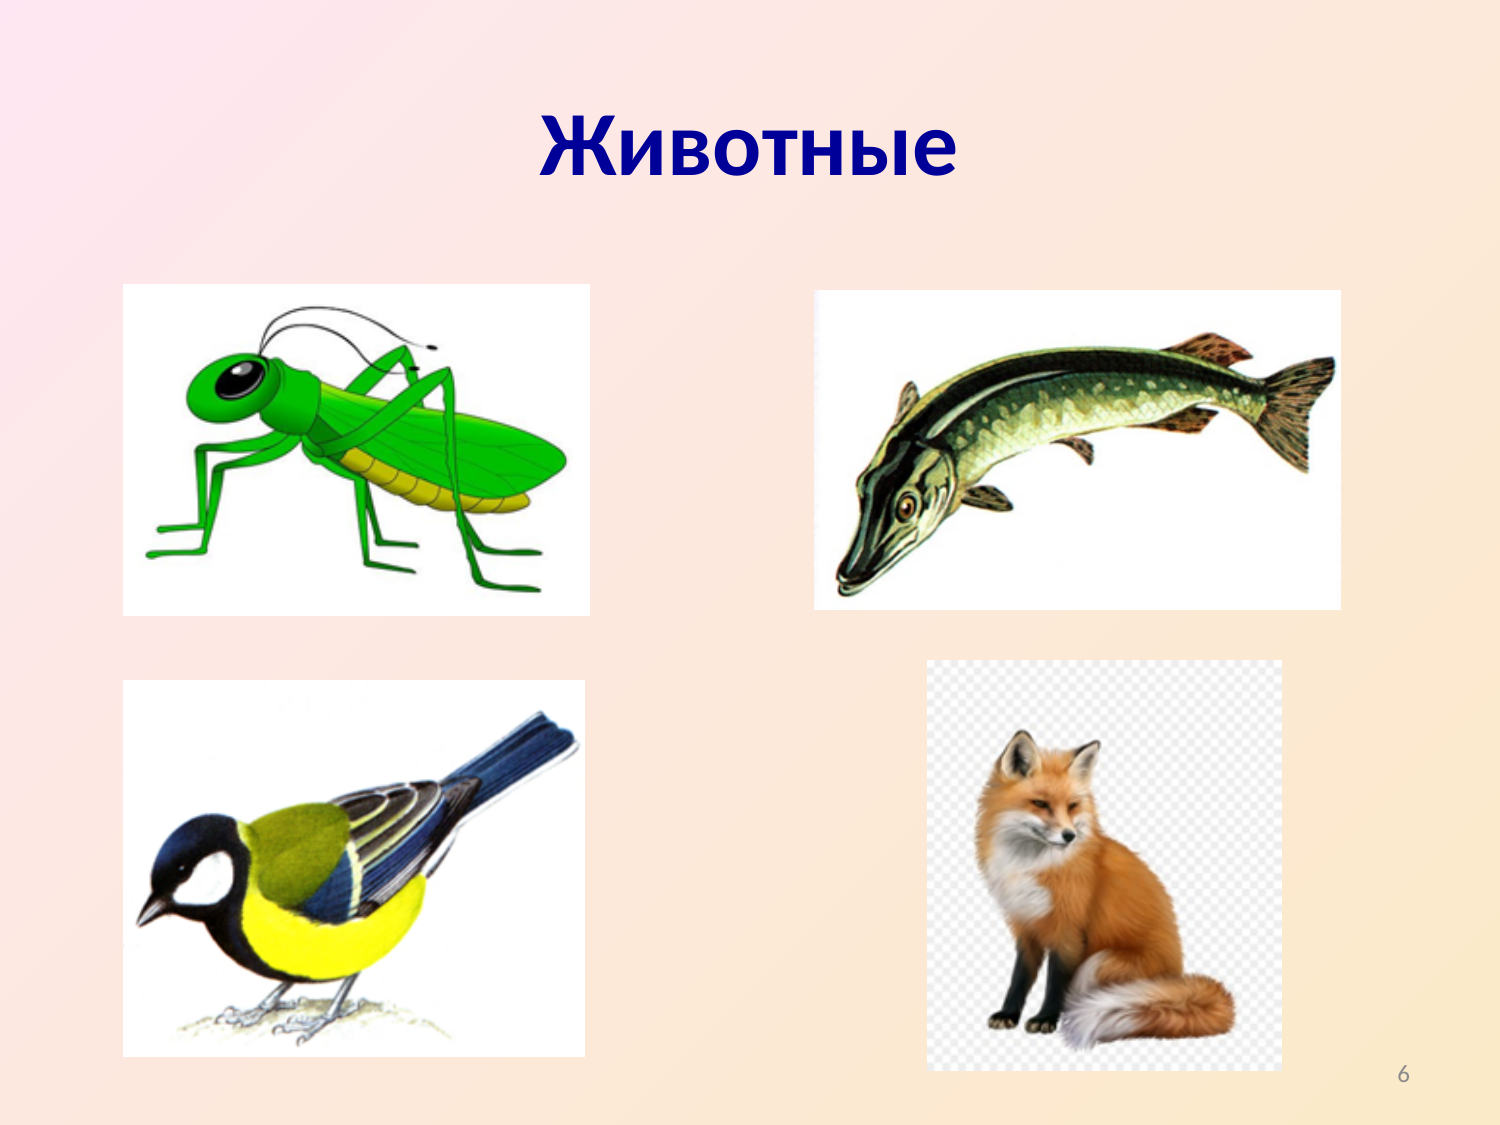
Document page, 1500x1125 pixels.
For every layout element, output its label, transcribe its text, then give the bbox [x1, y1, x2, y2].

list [123, 284, 590, 616]
title Животные [75, 45, 1425, 233]
picture [813, 290, 1341, 610]
picture [123, 680, 585, 1058]
picture [926, 659, 1282, 1071]
slide_number 6 [1074, 1042, 1425, 1103]
